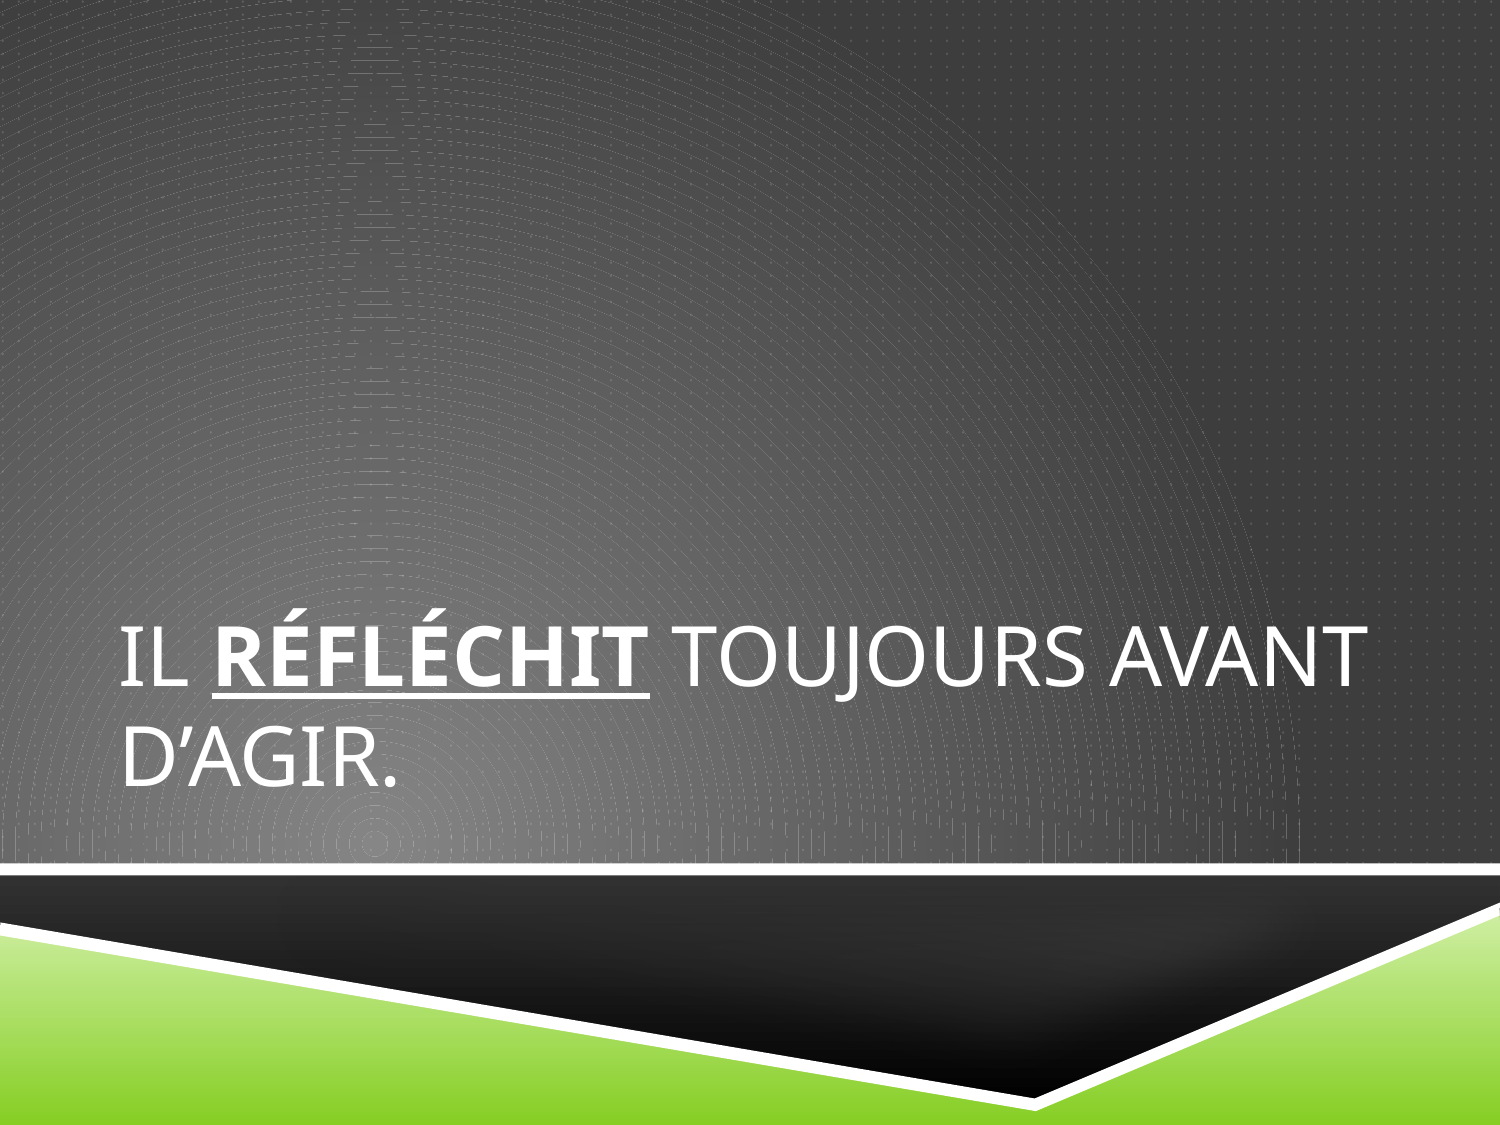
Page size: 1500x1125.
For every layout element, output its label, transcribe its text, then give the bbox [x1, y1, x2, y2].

title Il réfléchit toujours avant d’agir. [118, 596, 1394, 820]
